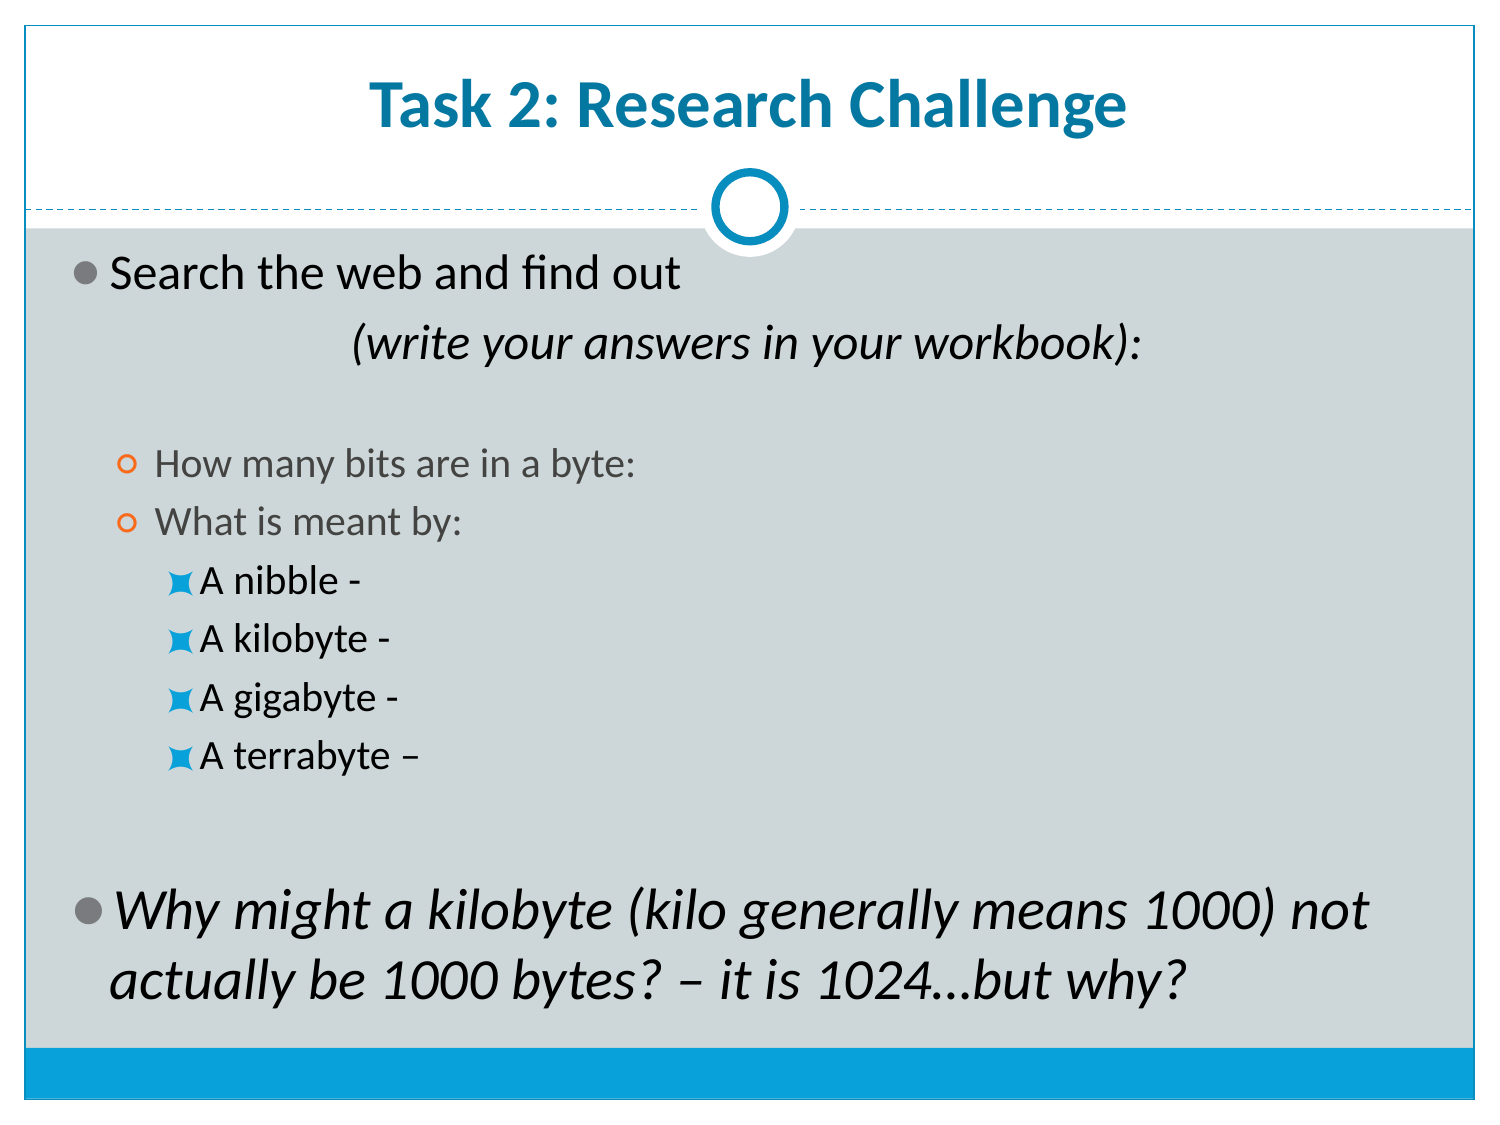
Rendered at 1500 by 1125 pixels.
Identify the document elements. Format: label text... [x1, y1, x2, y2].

title Task 2: Research Challenge [49, 37, 1450, 162]
list Search the web and find out (write your answers in your workbook): How many bits are in a byte: What is meant by: A nibble - A kilobyte - A gigabyte - A terrabyte – Why might a kilobyte (kilo generally means 1000) not actually be 1000 bytes? – it is 1024…but why? [49, 231, 1445, 982]
